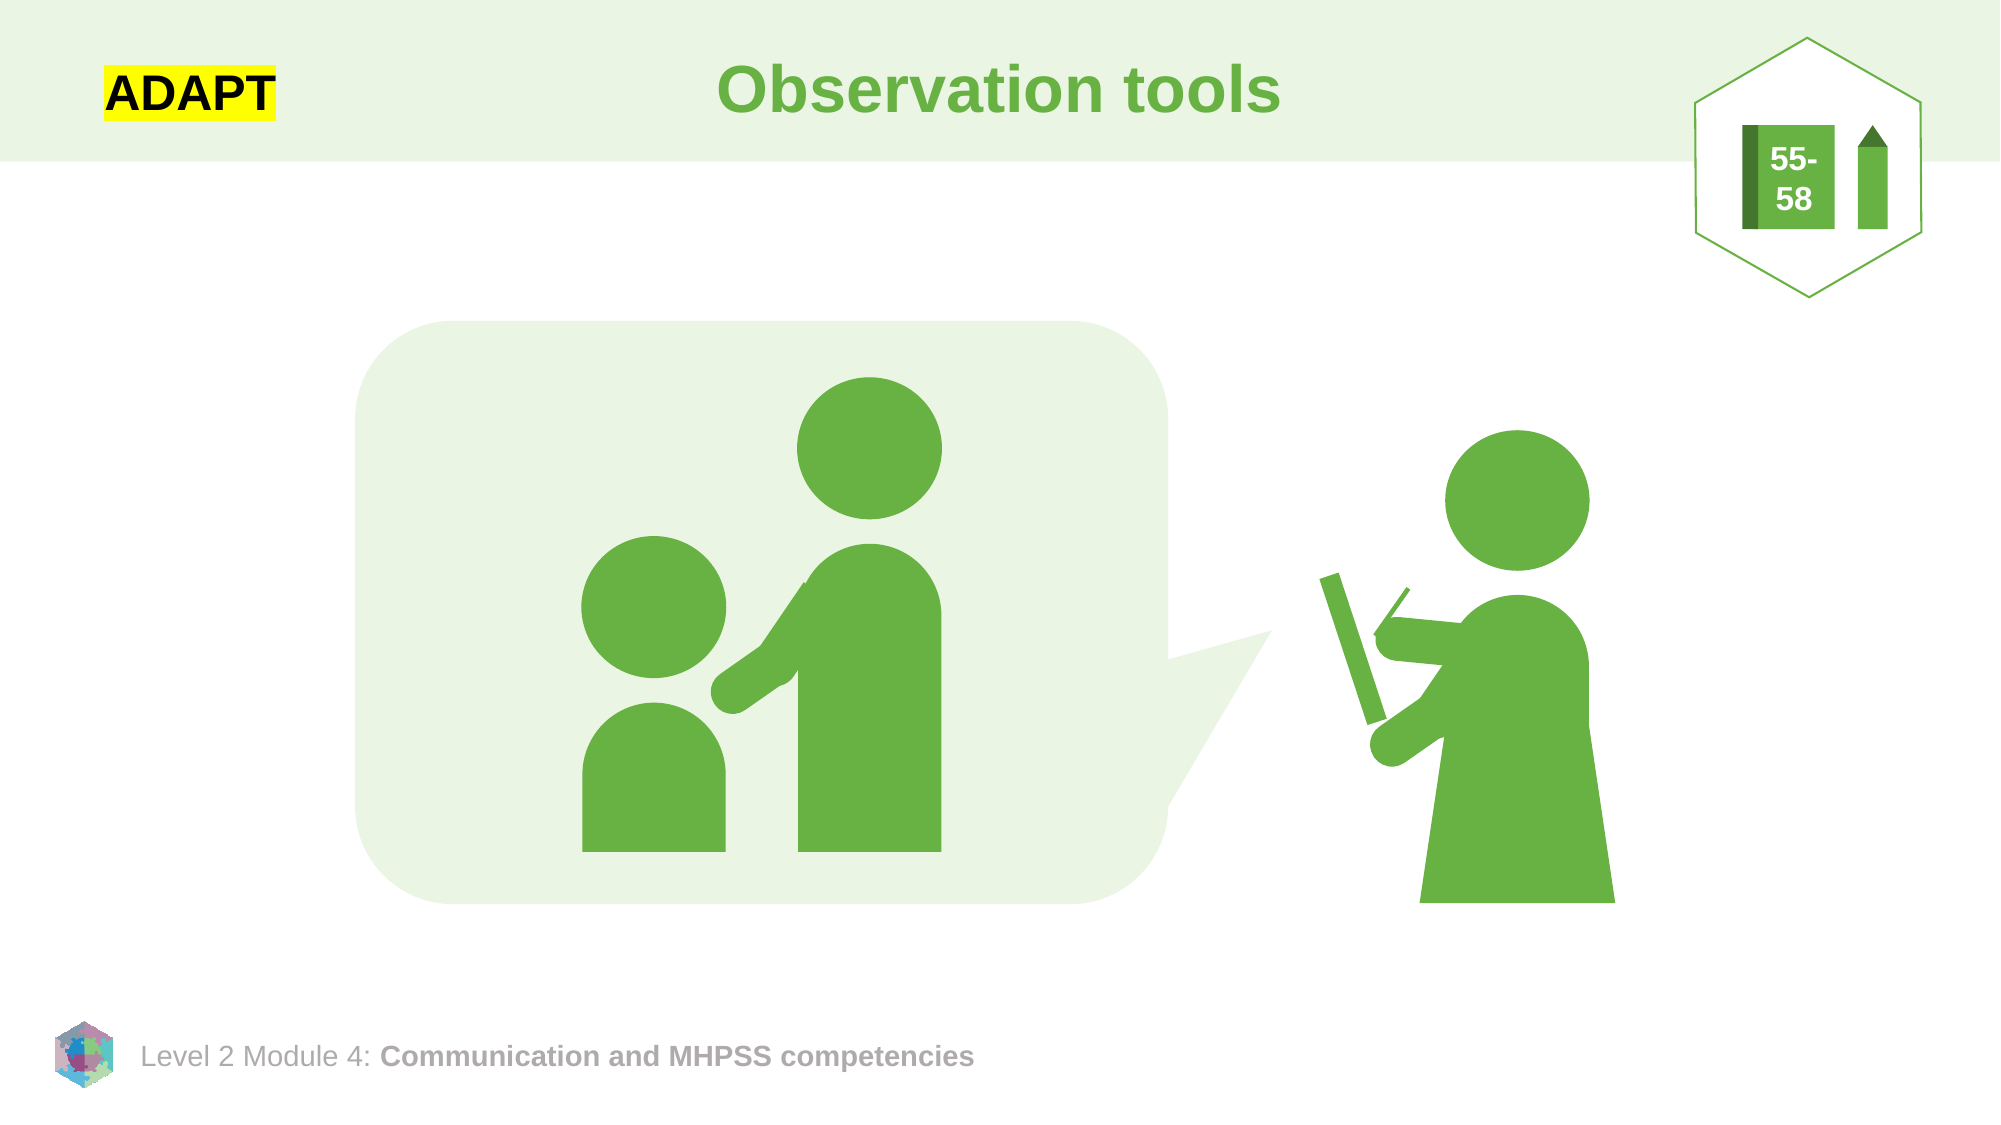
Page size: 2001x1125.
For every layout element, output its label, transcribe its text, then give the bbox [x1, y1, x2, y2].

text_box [581, 377, 943, 852]
picture [55, 1021, 113, 1088]
text_box ADAPT [74, 53, 306, 129]
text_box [1677, 55, 1939, 280]
text_box [355, 320, 1272, 905]
title Observation tools [137, 19, 1863, 163]
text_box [1342, 430, 1616, 904]
